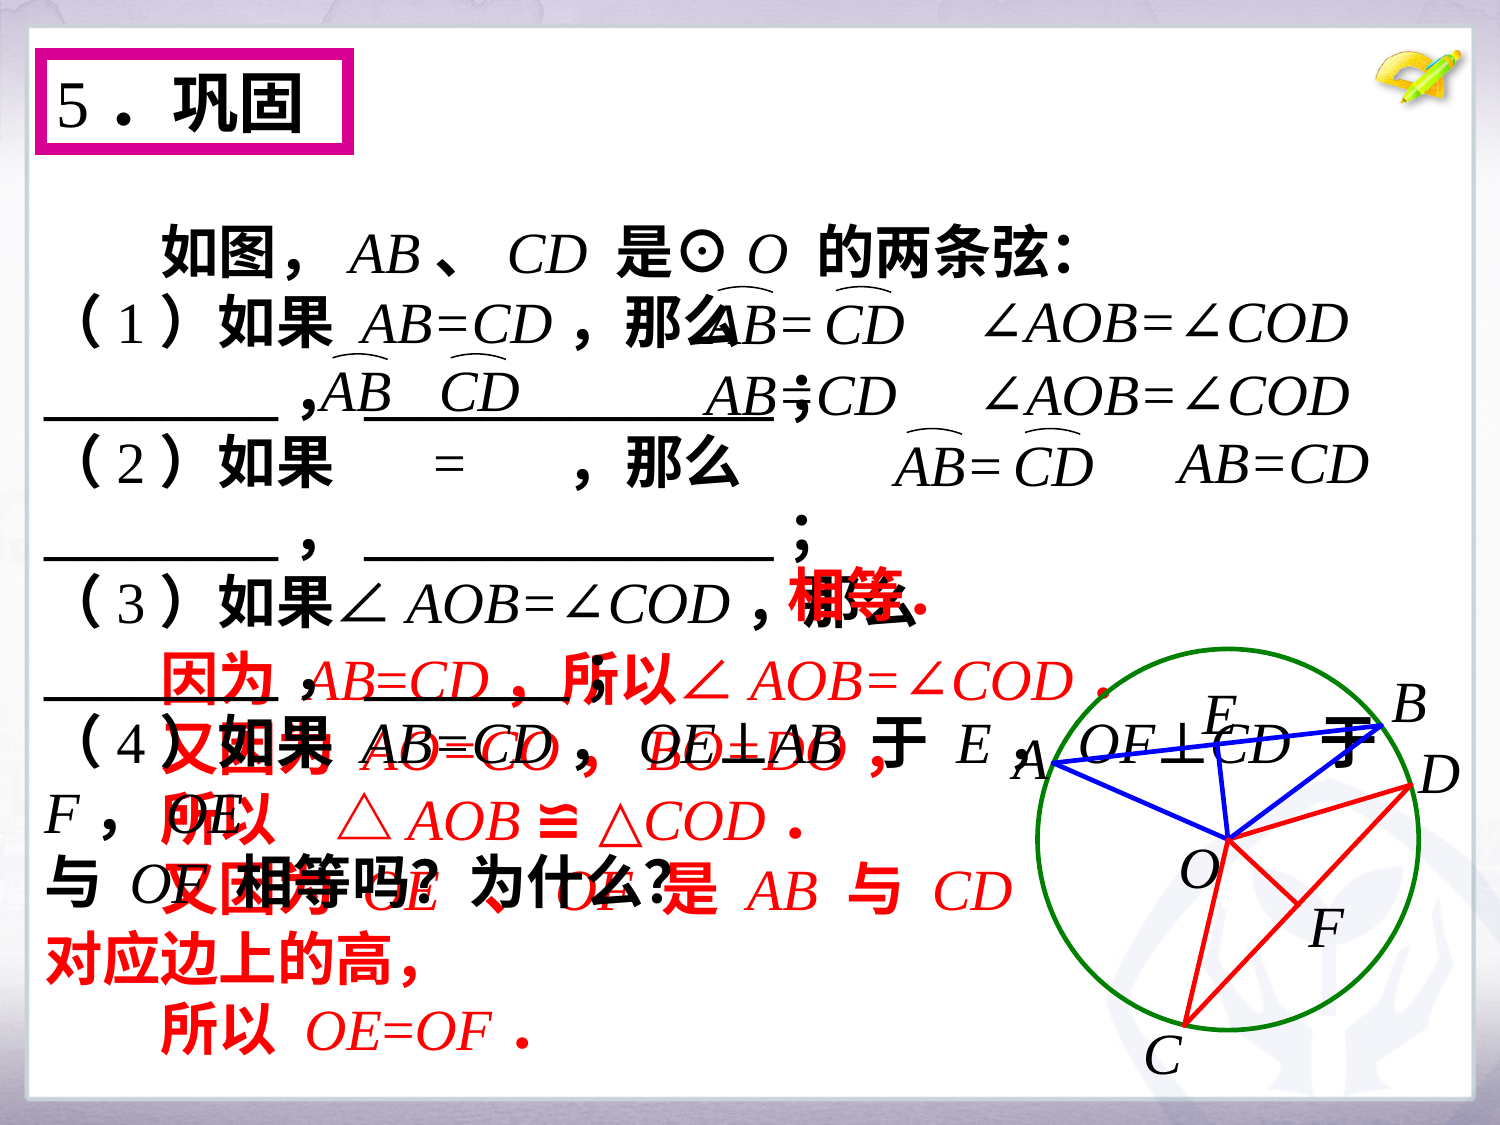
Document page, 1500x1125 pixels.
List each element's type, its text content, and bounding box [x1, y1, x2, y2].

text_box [29, 207, 1500, 644]
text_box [997, 633, 1495, 1095]
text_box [879, 420, 1152, 512]
picture [0, 0, 1500, 1125]
text_box 5．巩固 [41, 53, 349, 149]
text_box 因为 AB=CD，所以∠AOB=∠COD． 又因为 AO=CO，BO=DO， 所以 △AOB ≌ △COD． 又因为 OE 、OF 是 AB 与 CD 对应边上的高， 所以 OE=OF． [29, 651, 992, 1070]
